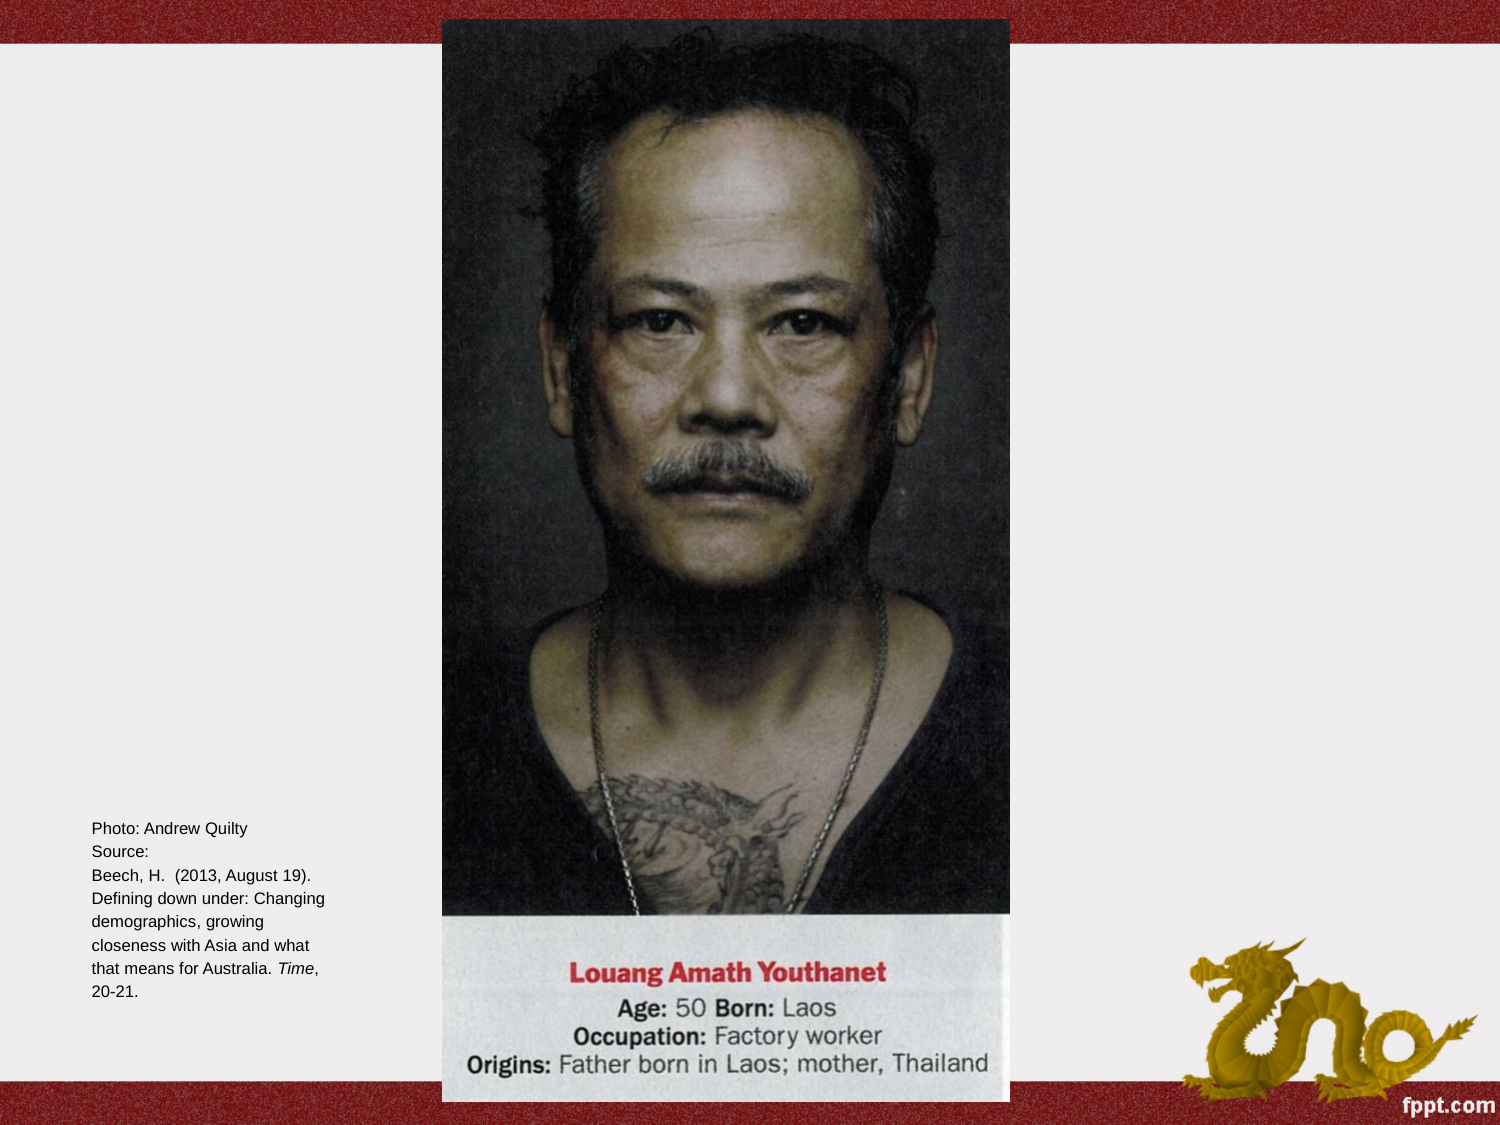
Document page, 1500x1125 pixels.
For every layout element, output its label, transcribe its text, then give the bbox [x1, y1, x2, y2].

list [442, 18, 1011, 1102]
picture [0, 0, 1500, 1125]
text_box Photo: Andrew Quilty Source: Beech, H. (2013, August 19). Defining down under: Changing demographics, growing closeness with Asia and what that means for Australia. Time, 20-21. [76, 810, 355, 1023]
